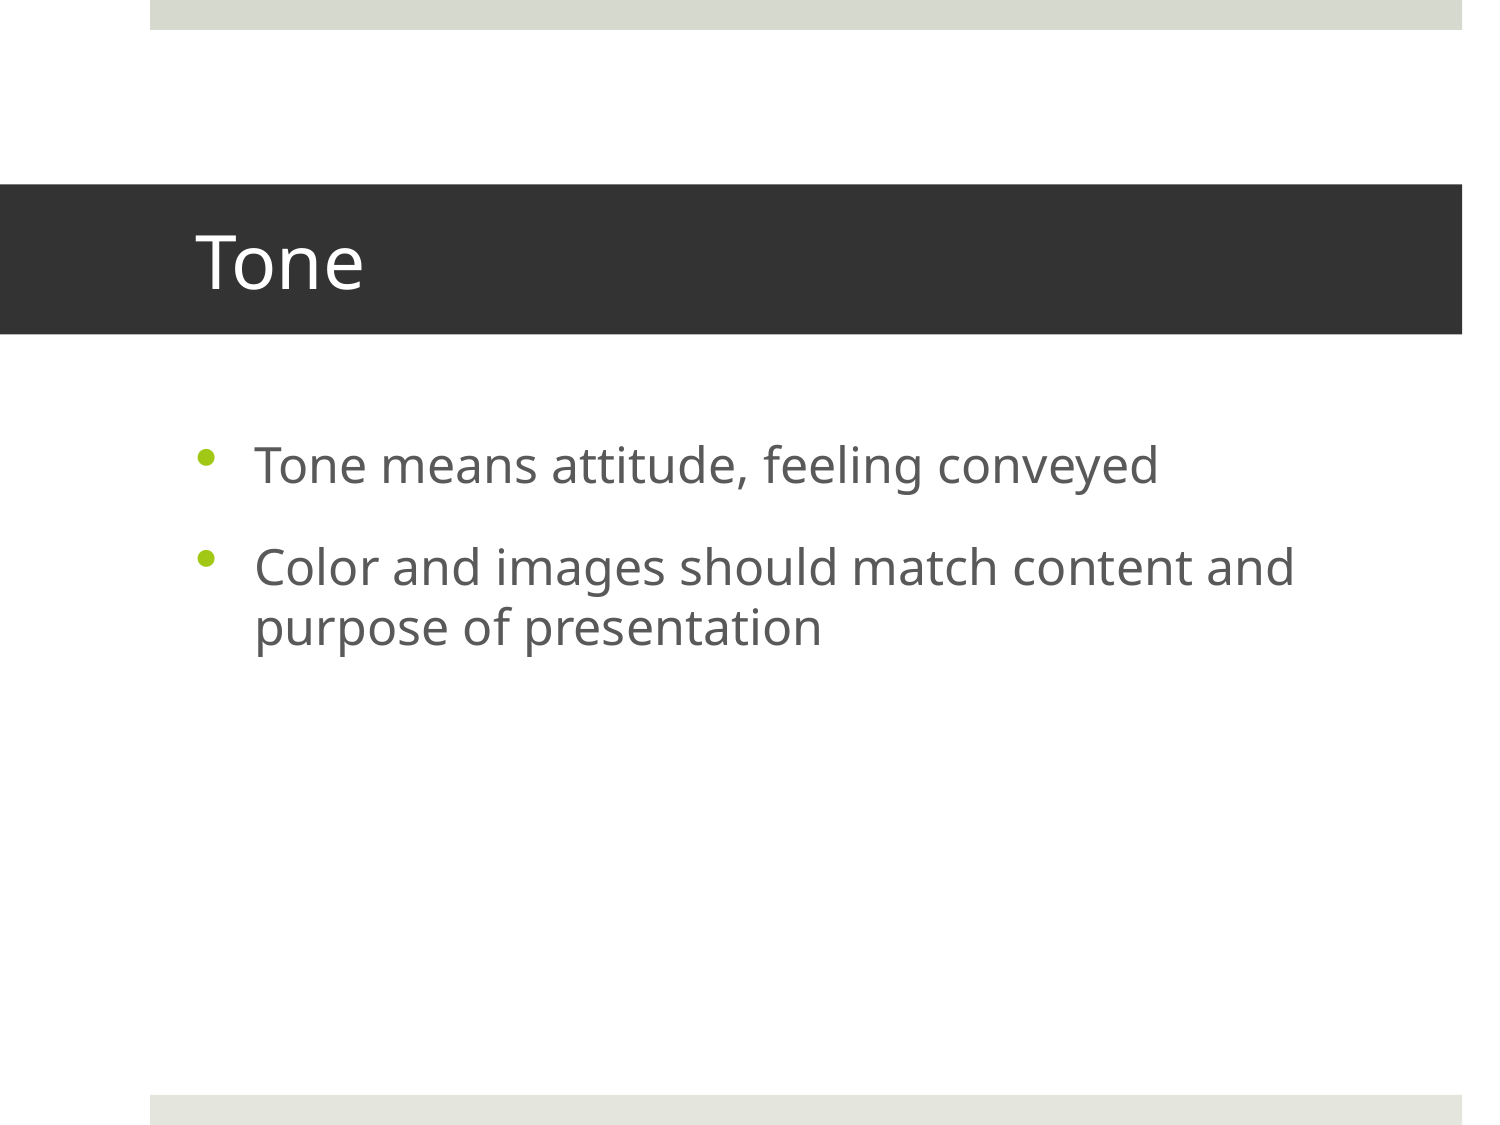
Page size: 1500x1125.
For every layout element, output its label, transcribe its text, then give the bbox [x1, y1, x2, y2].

list Tone means attitude, feeling conveyed Color and images should match content and purpose of presentation [182, 425, 1432, 1028]
title Tone [0, 184, 1463, 335]
